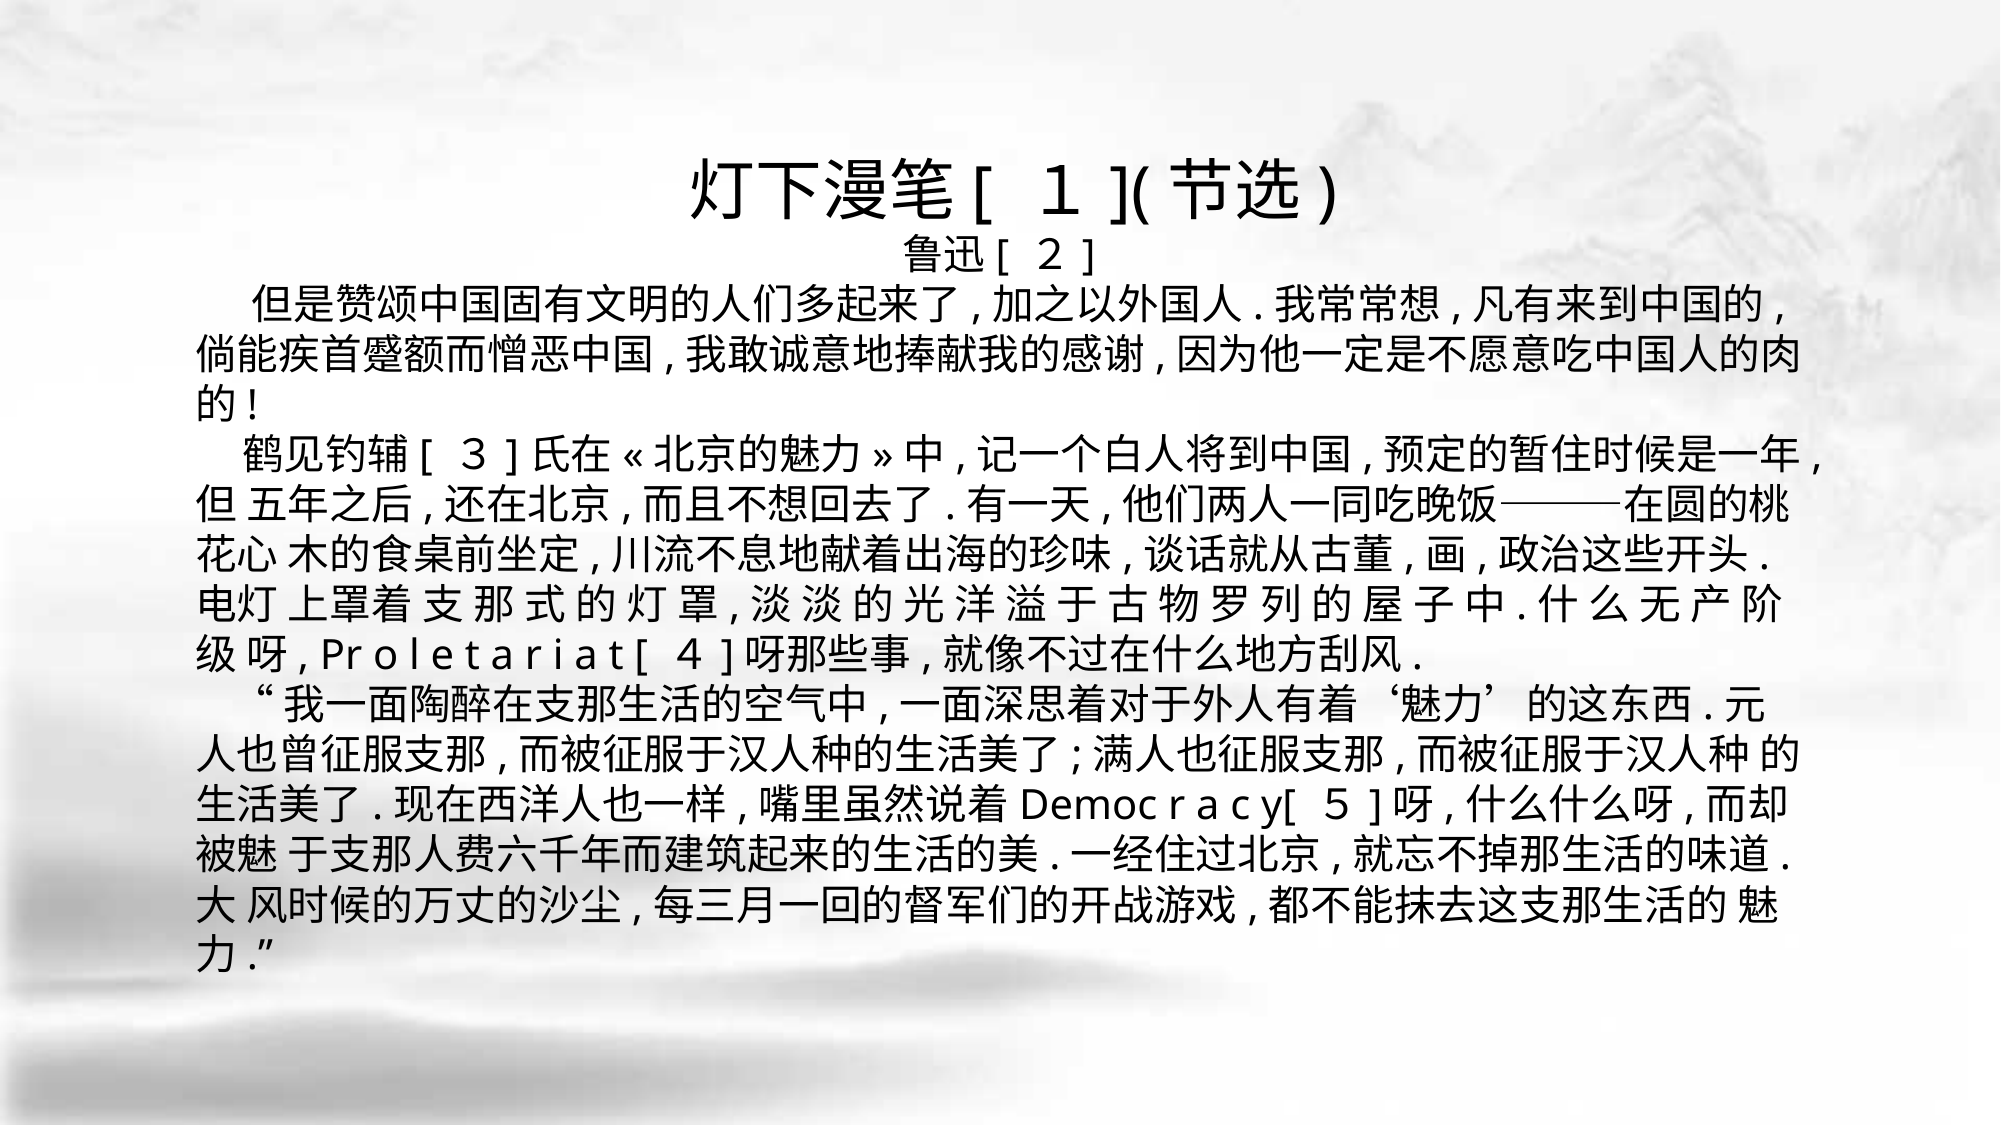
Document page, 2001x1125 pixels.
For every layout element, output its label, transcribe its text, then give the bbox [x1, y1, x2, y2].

picture [0, 0, 2001, 1125]
text_box 灯下漫笔[ １](节选) 鲁迅[ ２] 但是赞颂中国固有文明的人们多起来了,加之以外国人.我常常想,凡有来到中国的, 倘能疾首蹙额而憎恶中国,我敢诚意地捧献我的感谢,因为他一定是不愿意吃中国人的肉的! 鹤见钓辅[ ３]氏在«北京的魅力»中,记一个白人将到中国,预定的暂住时候是一年,但 五年之后,还在北京,而且不想回去了.有一天,他们两人一同吃晚饭———在圆的桃花心 木的食桌前坐定,川流不息地献着出海的珍味,谈话就从古董,画,政治这些开头.电灯 上罩着 支 那 式 的 灯 罩,淡 淡 的 光 洋 溢 于 古 物 罗 列 的 屋 子 中.什 么 无 产 阶 级 呀, Pr o l e t a r i a t [ ４]呀那些事,就像不过在什么地方刮风. “我一面陶醉在支那生活的空气中,一面深思着对于外人有着‘魅力’的这东西.元 人也曾征服支那,而被征服于汉人种的生活美了;满人也征服支那,而被征服于汉人种 的生活美了.现在西洋人也一样,嘴里虽然说着Democ r a c y[ ５]呀,什么什么呀,而却被魅 于支那人费六千年而建筑起来的生活的美.一经住过北京,就忘不掉那生活的味道.大 风时候的万丈的沙尘,每三月一回的督军们的开战游戏,都不能抹去这支那生活的 魅力.” [180, 140, 1828, 986]
